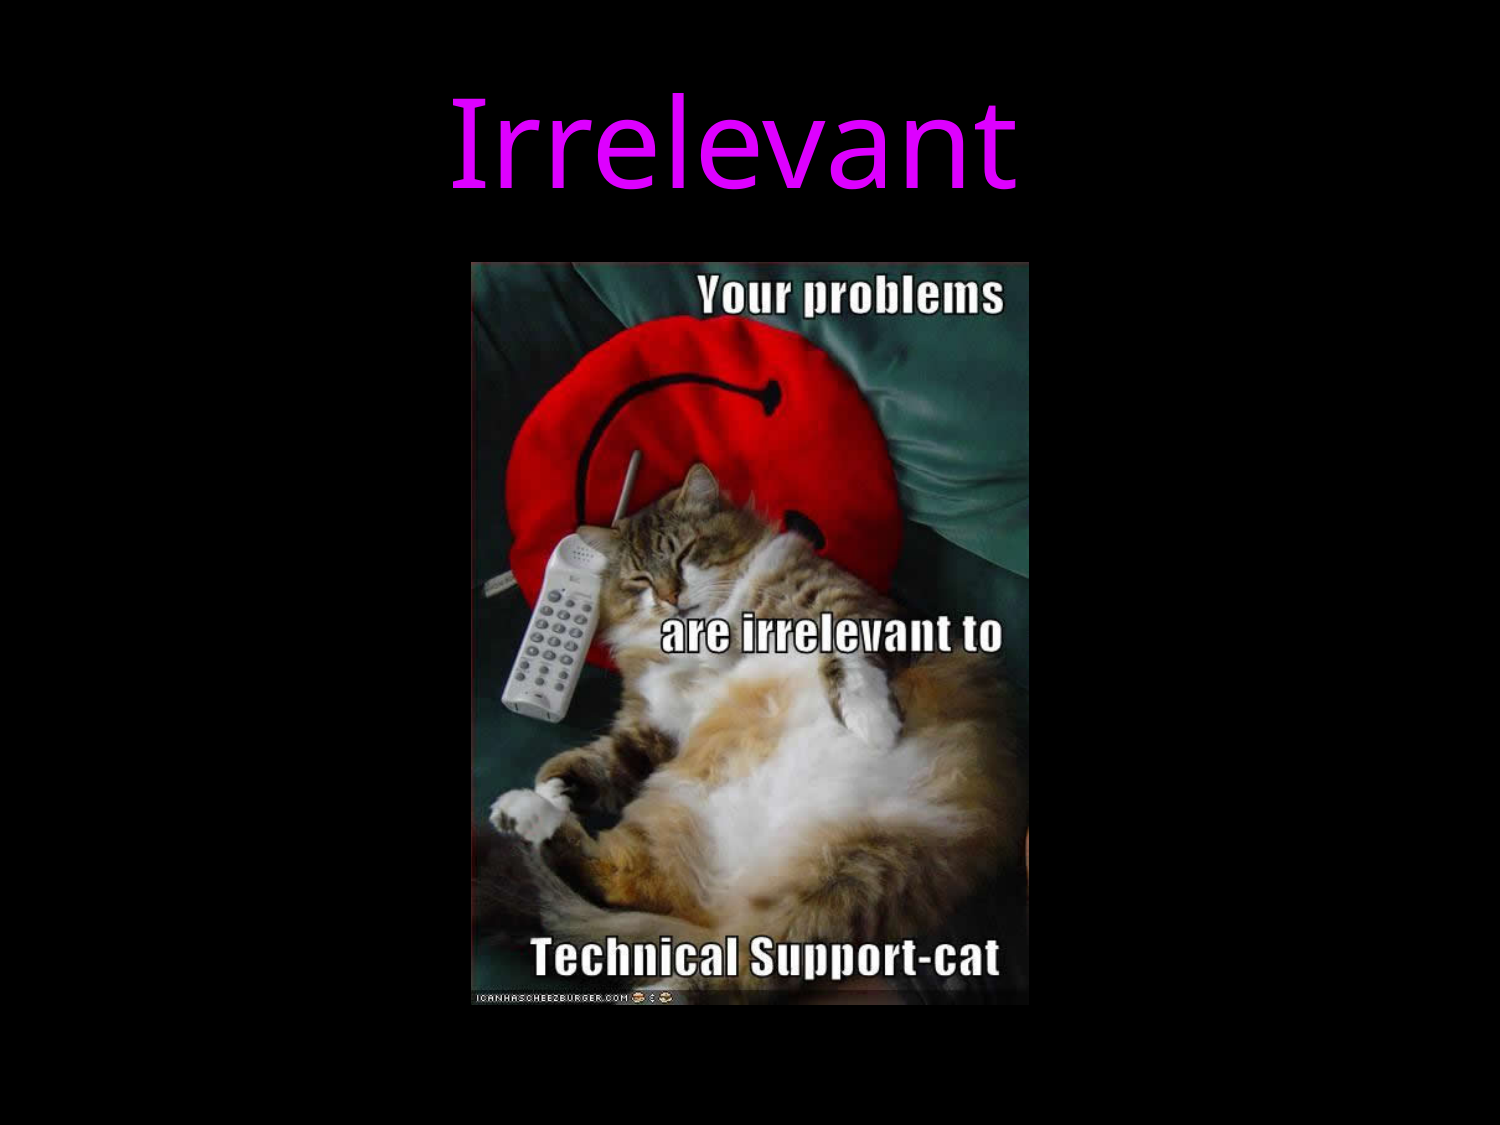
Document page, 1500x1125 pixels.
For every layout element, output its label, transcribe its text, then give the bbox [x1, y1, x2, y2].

title Irrelevant [75, 45, 1425, 233]
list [74, 262, 1426, 1006]
